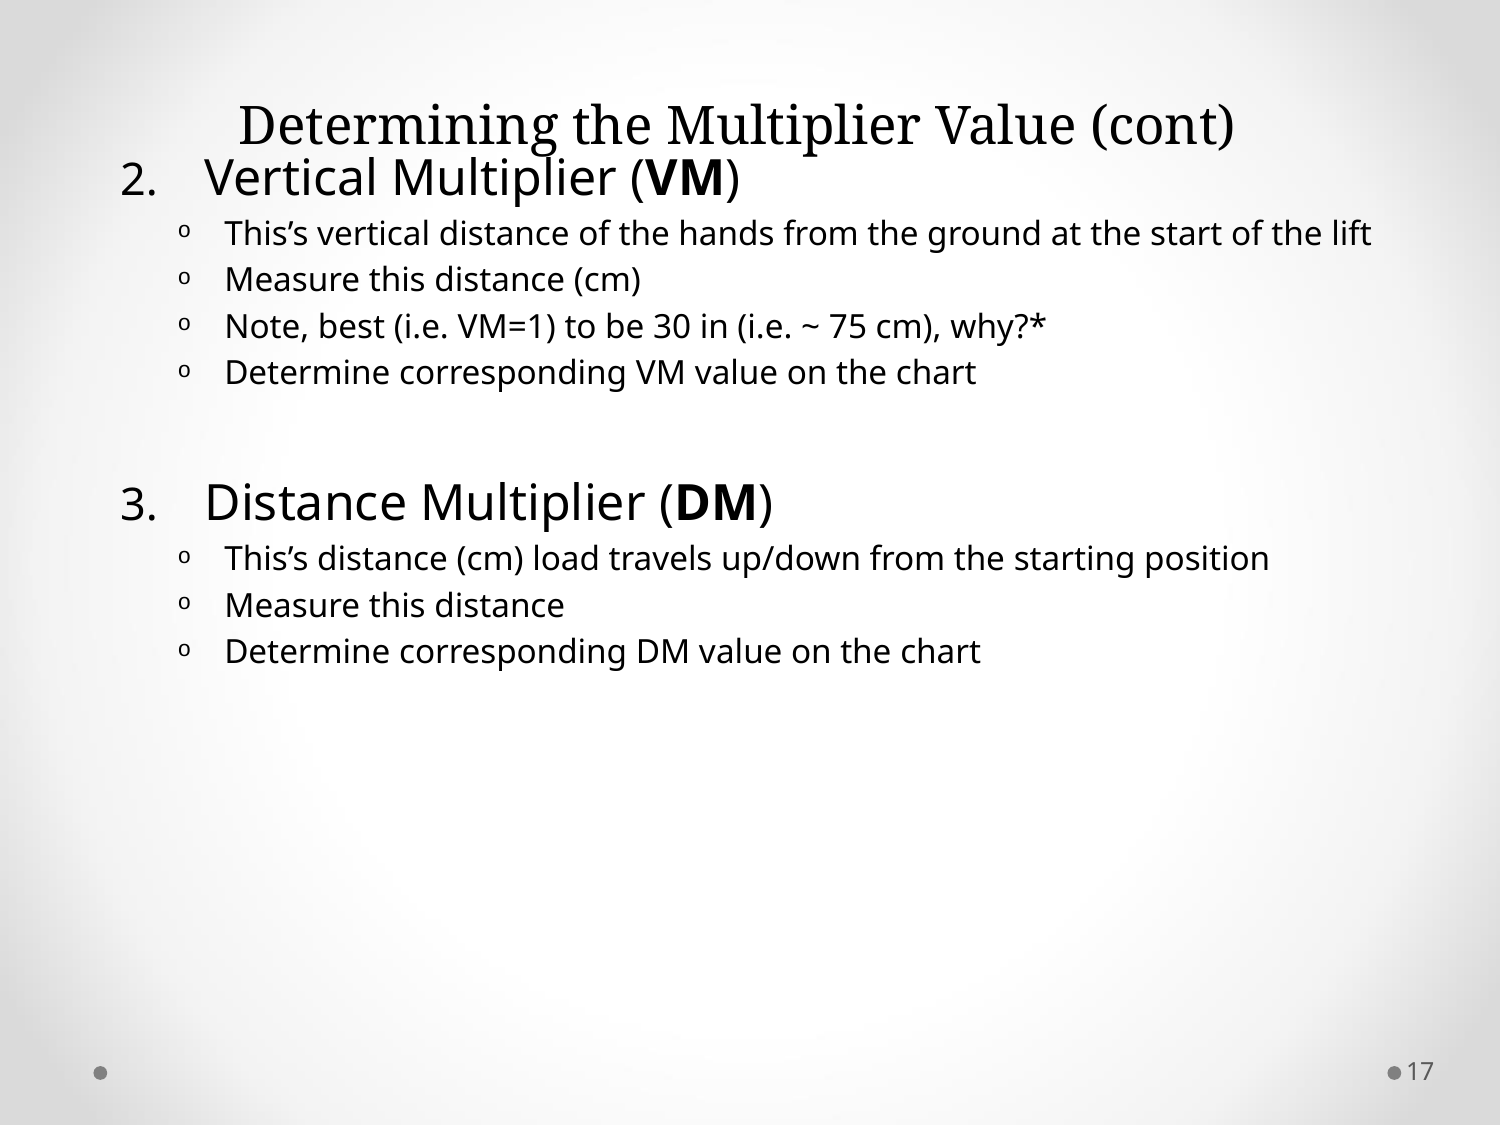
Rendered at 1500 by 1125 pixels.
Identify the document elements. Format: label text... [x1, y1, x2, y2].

title Determining the Multiplier Value (cont) [62, 62, 1413, 163]
list Vertical Multiplier (VM) This’s vertical distance of the hands from the ground at the start of the lift Measure this distance (cm) Note, best (i.e. VM=1) to be 30 in (i.e. ~ 75 cm), why?* Determine corresponding VM value on the chart Distance Multiplier (DM) This’s distance (cm) load travels up/down from the starting position Measure this distance Determine corresponding DM value on the chart [87, 137, 1438, 1113]
picture [0, 0, 1500, 1125]
slide_number 17 [1401, 1042, 1494, 1103]
